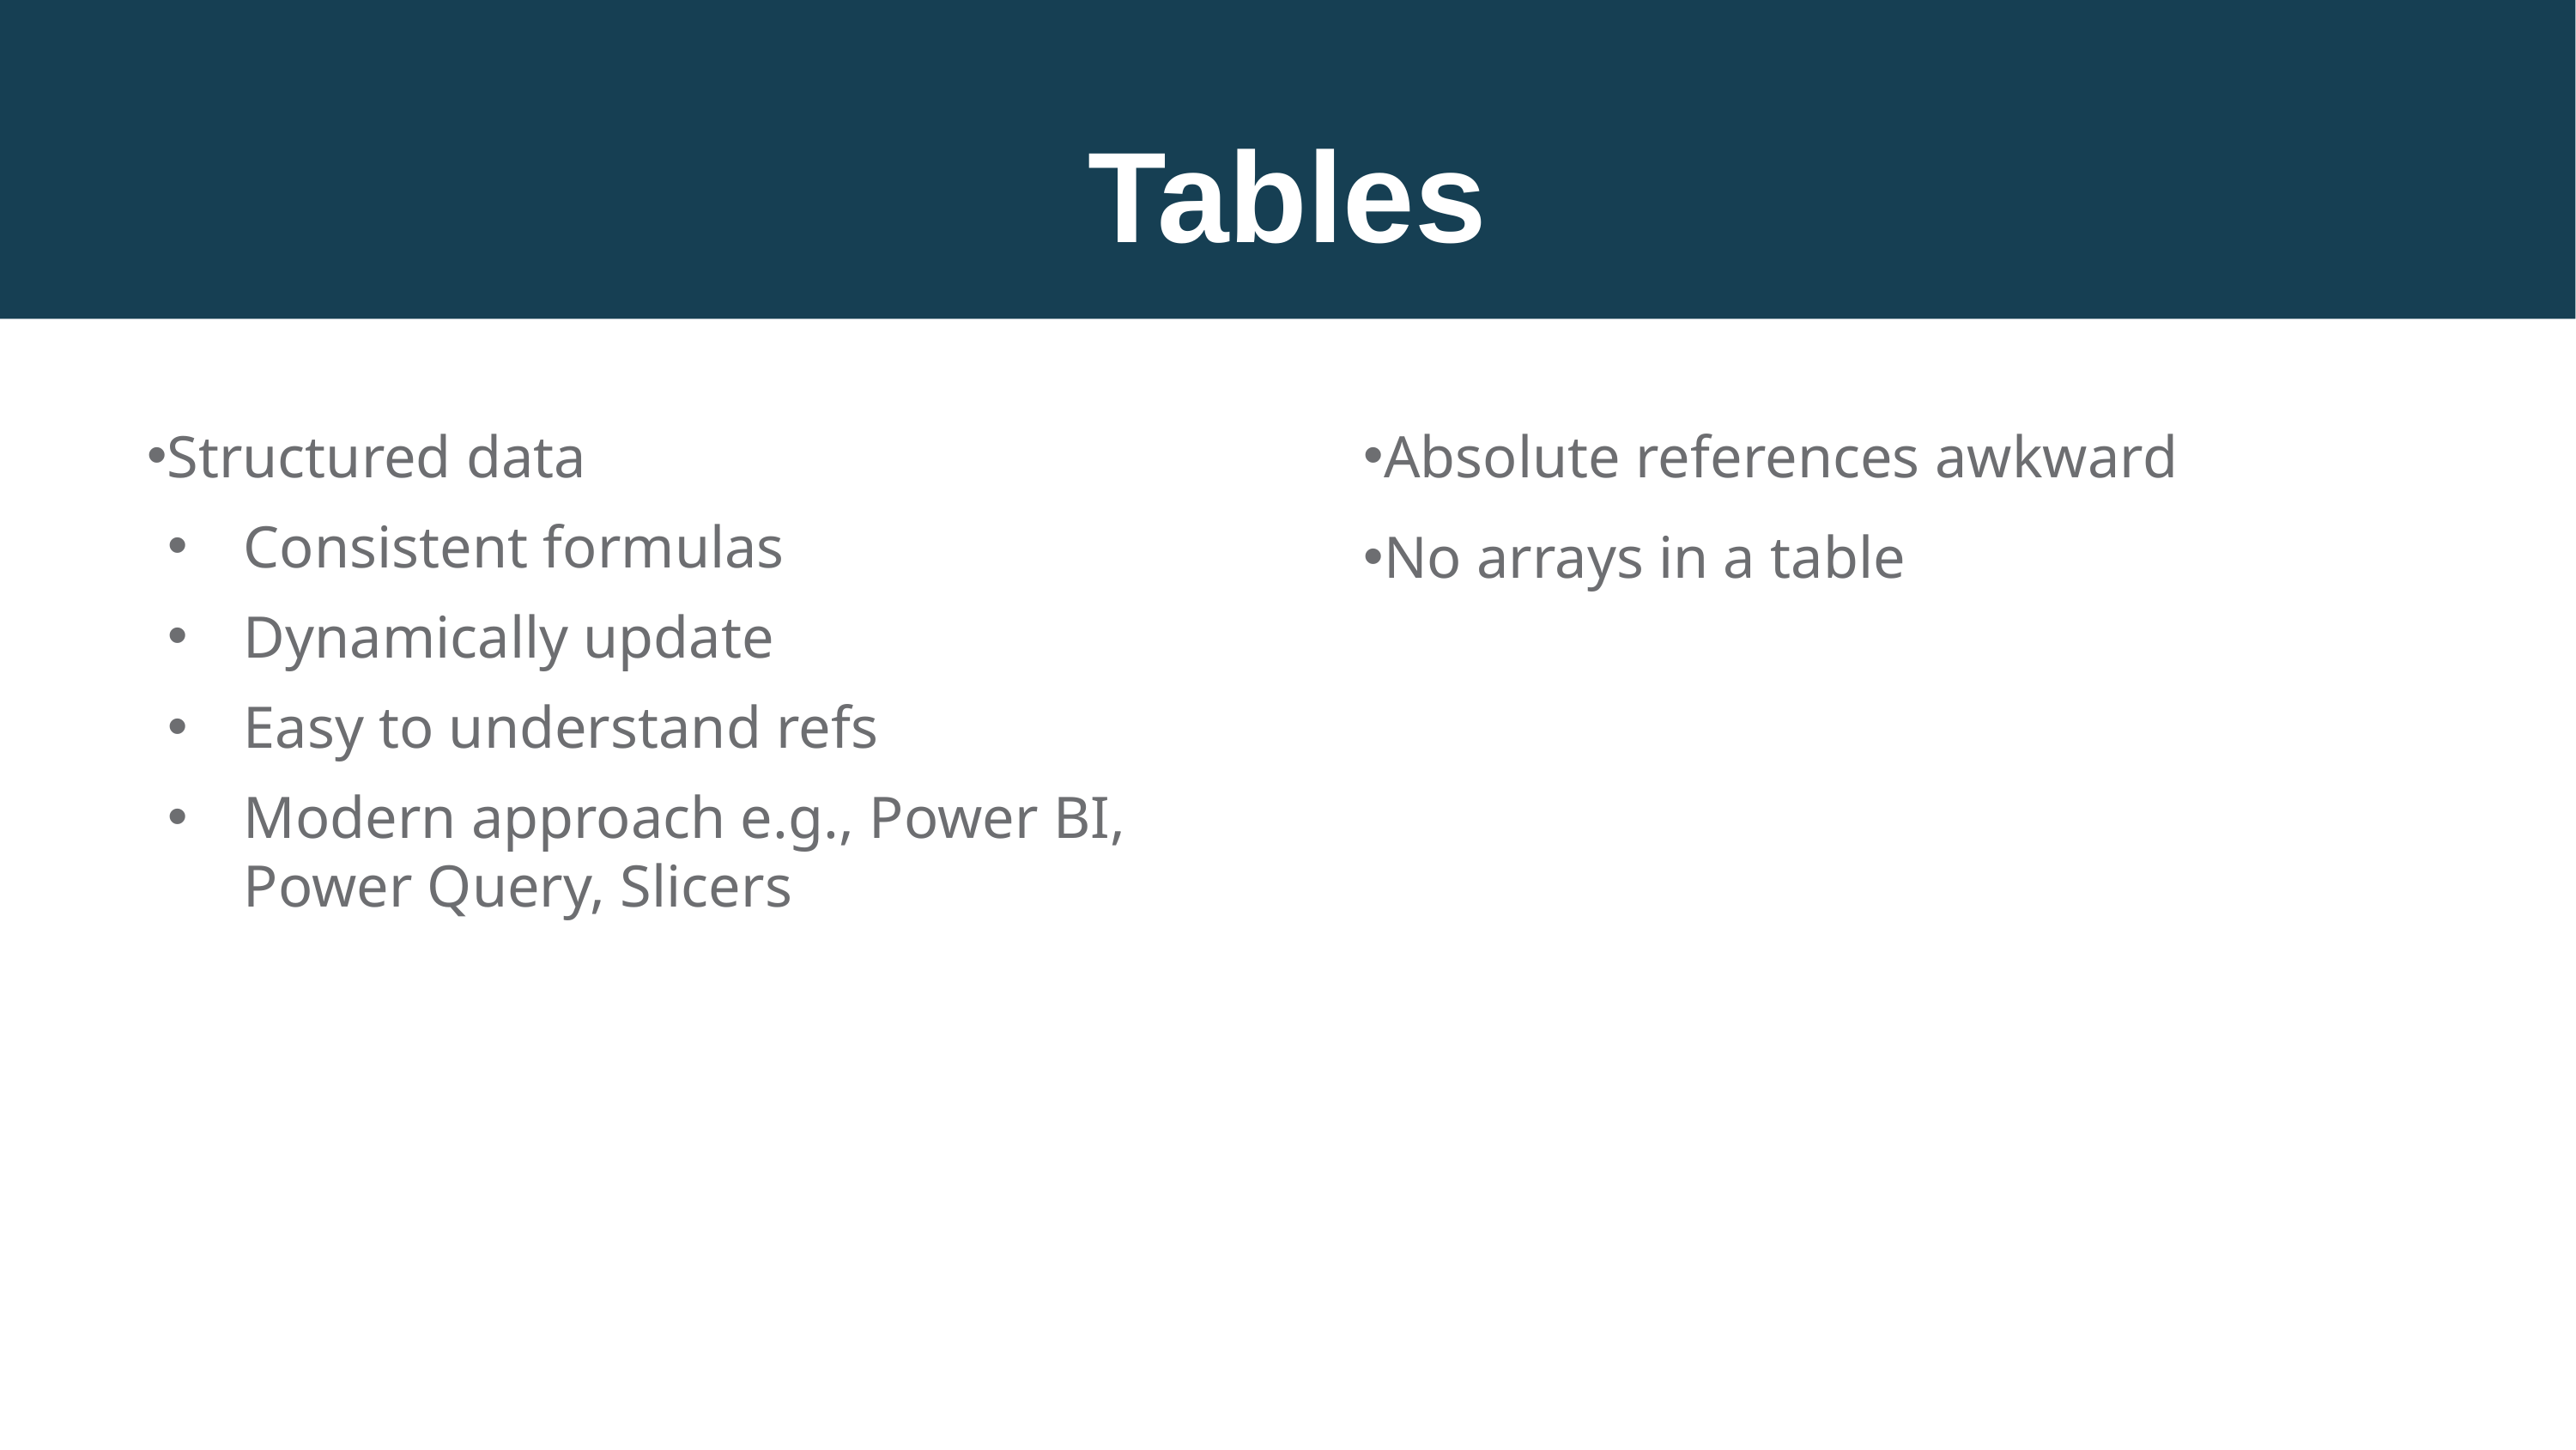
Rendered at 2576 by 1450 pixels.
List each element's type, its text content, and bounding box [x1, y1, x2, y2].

list Absolute references awkward No arrays in a table [1312, 410, 2480, 1333]
list Structured data Consistent formulas Dynamically update Easy to understand refs Modern approach e.g., Power BI, Power Query, Slicers [96, 410, 1263, 1333]
title Tables [96, 65, 2480, 269]
